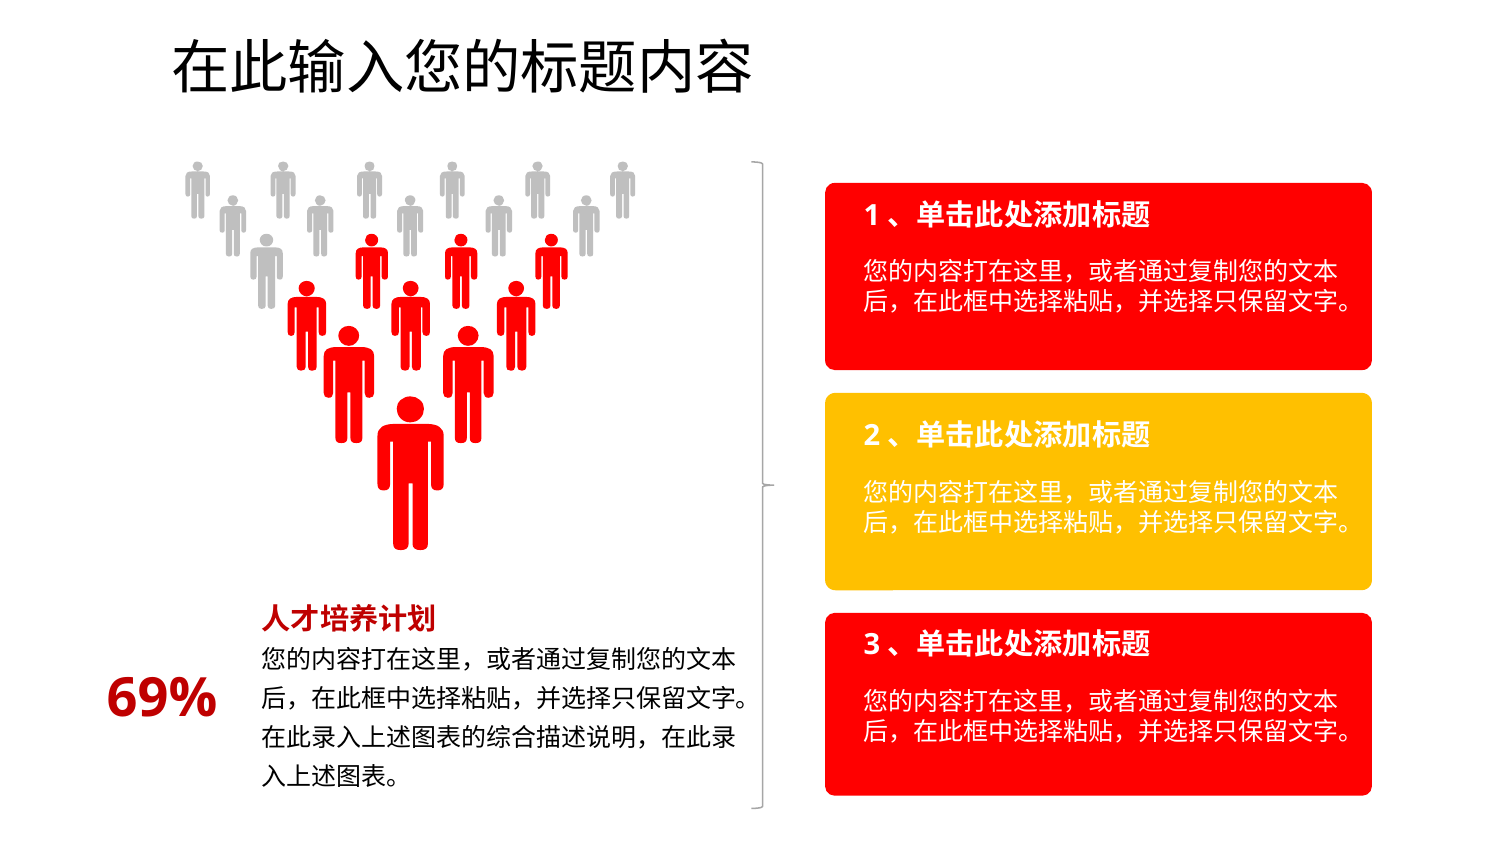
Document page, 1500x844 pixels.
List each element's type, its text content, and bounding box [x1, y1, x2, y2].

text_box [823, 390, 1375, 593]
text_box [391, 280, 430, 371]
text_box [185, 161, 210, 219]
text_box [377, 396, 444, 551]
text_box [323, 347, 375, 444]
text_box [822, 610, 1375, 798]
text_box [355, 233, 388, 309]
text_box 2、单击此处添加标题 您的内容打在这里，或者通过复制您的文本后，在此框中选择粘贴，并选择只保留文字。 [857, 413, 1354, 540]
text_box [751, 161, 775, 810]
text_box [270, 161, 296, 219]
text_box 在此输入您的标题内容 [156, 22, 793, 108]
text_box [357, 161, 383, 219]
text_box [439, 161, 465, 219]
text_box [443, 347, 494, 444]
text_box [219, 195, 247, 257]
text_box 人才培养计划 您的内容打在这里，或者通过复制您的文本后，在此框中选择粘贴，并选择只保留文字。在此录入上述图表的综合描述说明，在此录入上述图表。 [255, 586, 751, 794]
text_box [287, 280, 327, 371]
text_box 69% [100, 658, 367, 730]
text_box [485, 195, 513, 257]
text_box [823, 180, 1375, 373]
text_box [397, 195, 424, 257]
text_box [457, 325, 479, 346]
text_box [525, 161, 551, 219]
text_box [535, 233, 568, 309]
text_box [573, 195, 600, 257]
text_box [445, 233, 478, 309]
text_box [610, 161, 636, 219]
text_box 1、单击此处添加标题 您的内容打在这里，或者通过复制您的文本后，在此框中选择粘贴，并选择只保留文字。 [857, 192, 1354, 319]
text_box [496, 280, 536, 371]
text_box [338, 325, 360, 346]
text_box 3、单击此处添加标题 您的内容打在这里，或者通过复制您的文本后，在此框中选择粘贴，并选择只保留文字。 [857, 622, 1348, 749]
text_box [250, 233, 283, 309]
text_box [307, 195, 334, 257]
